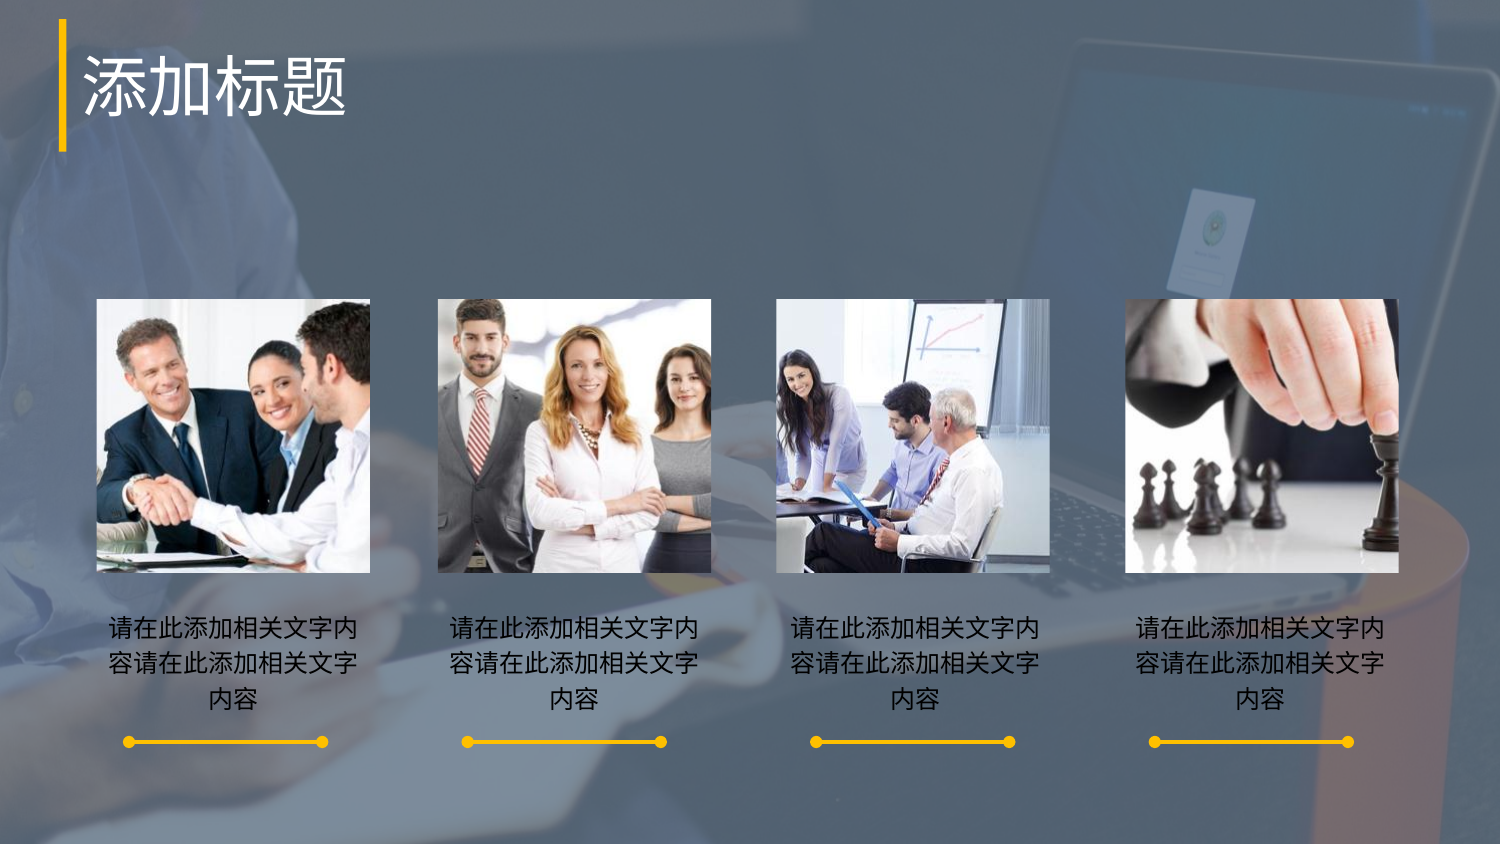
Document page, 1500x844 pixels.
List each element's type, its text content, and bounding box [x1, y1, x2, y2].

text_box 添加标题 [66, 37, 503, 133]
text_box 请在此添加相关文字内容请在此添加相关文字内容 [778, 600, 1053, 720]
text_box 请在此添加相关文字内容请在此添加相关文字内容 [1123, 600, 1398, 720]
picture [0, 0, 1500, 844]
text_box 请在此添加相关文字内容请在此添加相关文字内容 [96, 600, 370, 720]
text_box 请在此添加相关文字内容请在此添加相关文字内容 [437, 600, 712, 720]
text_box [58, 18, 67, 153]
